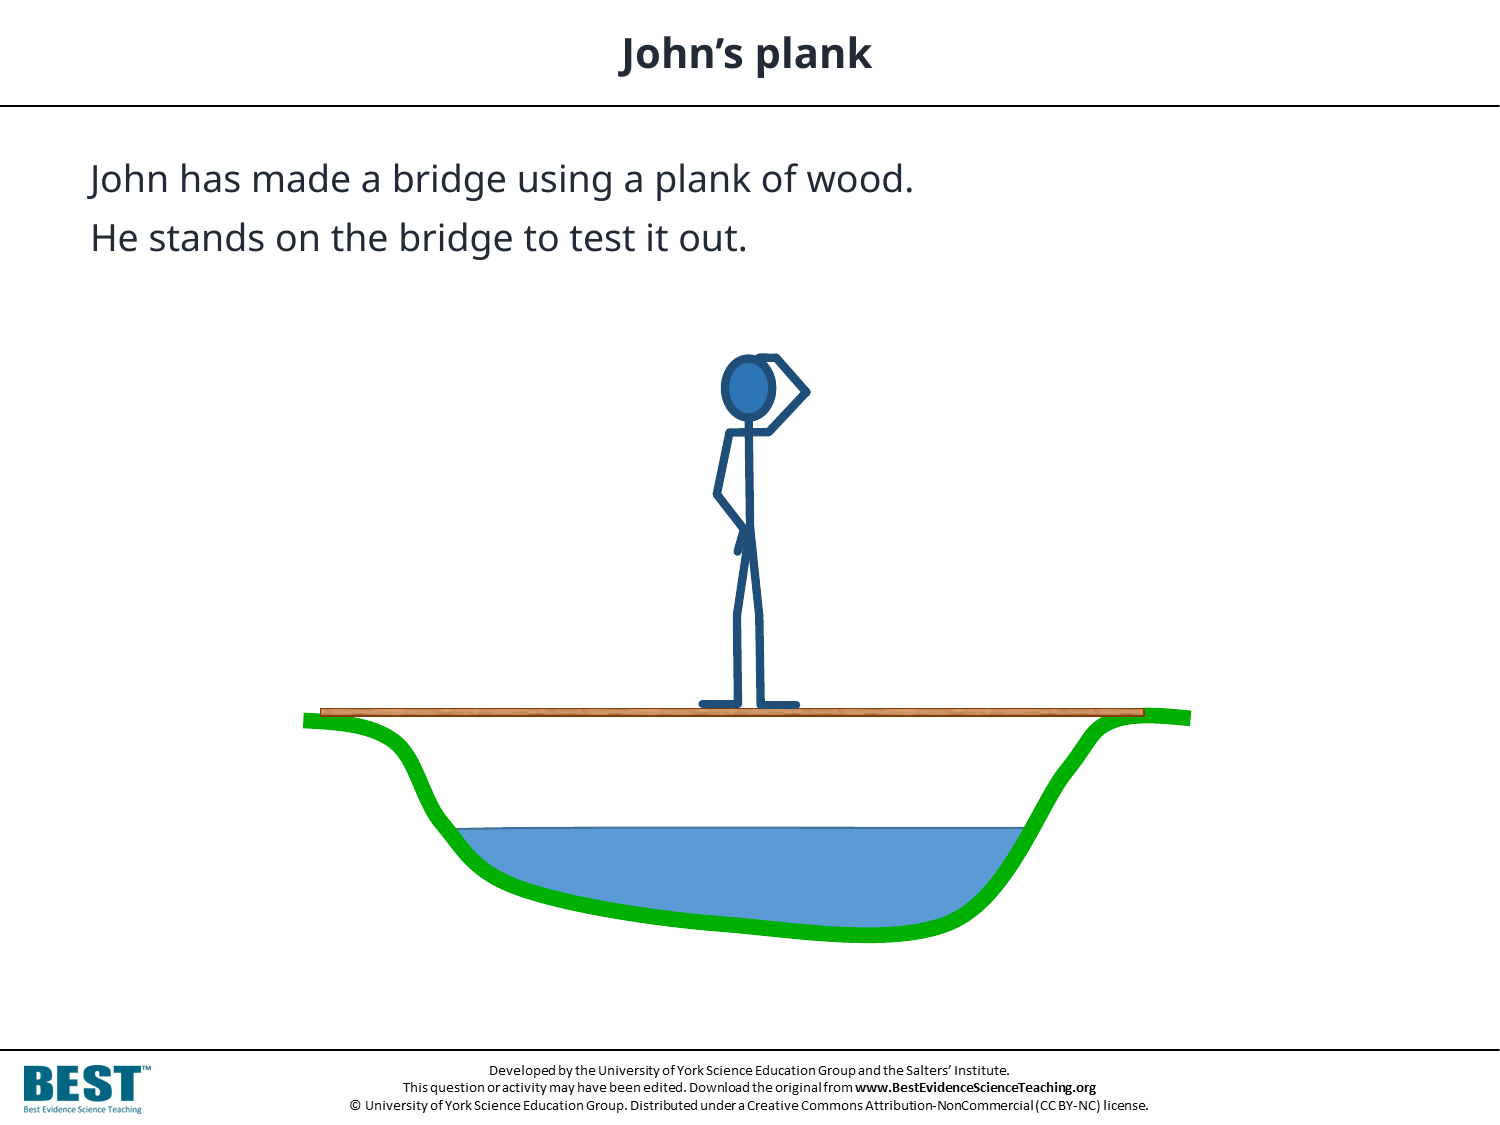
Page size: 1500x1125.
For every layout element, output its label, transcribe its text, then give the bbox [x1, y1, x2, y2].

picture [0, 105, 1500, 1125]
text_box John’s plank [23, 4, 1471, 99]
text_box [303, 357, 1191, 936]
